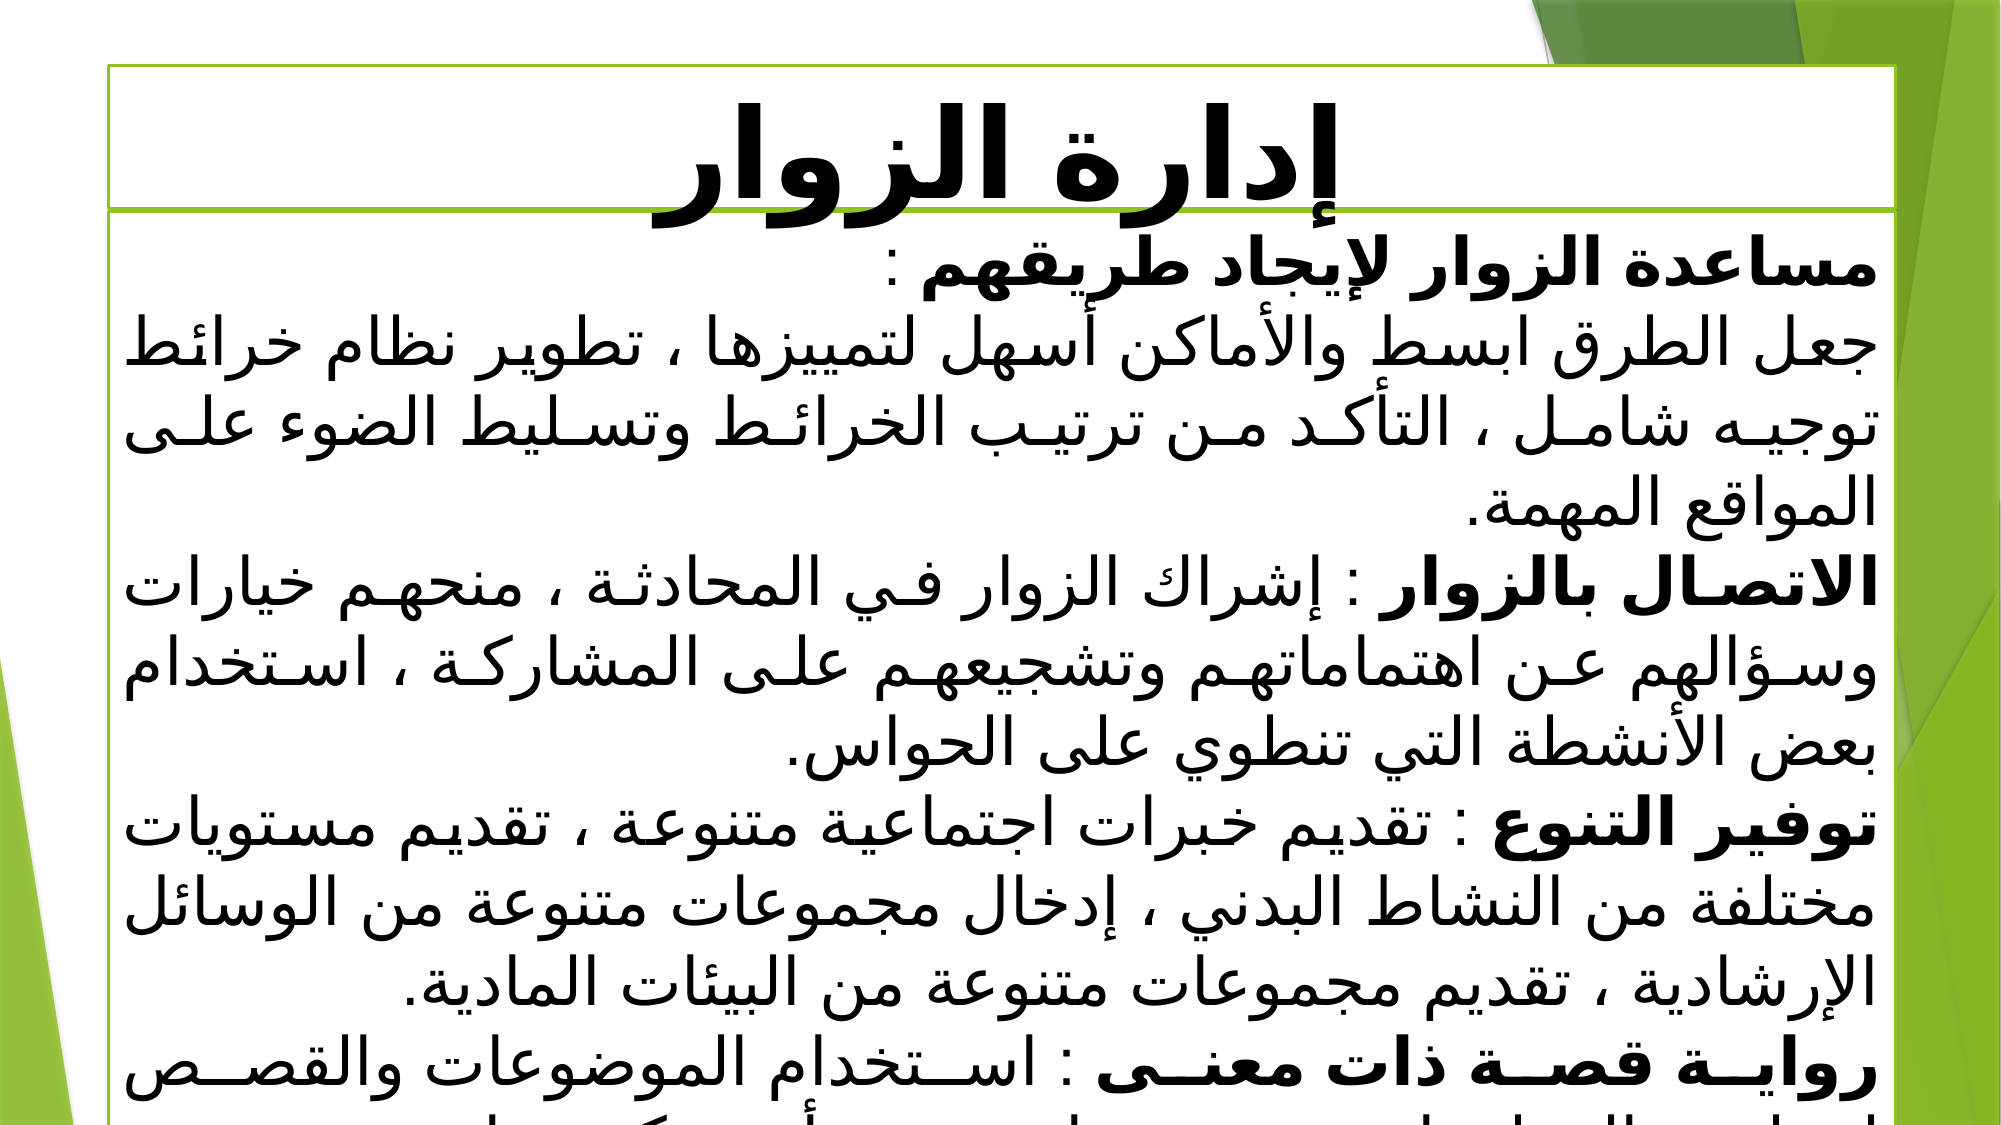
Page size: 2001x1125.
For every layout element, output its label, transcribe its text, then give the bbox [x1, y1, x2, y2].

title إدارة الزوار [107, 64, 1897, 210]
text_box مساعدة الزوار لإيجاد طريقهم : جعل الطرق ابسط والأماكن أسهل لتمييزها ، تطوير نظام خرائط توجيه شامل ، التأكد من ترتيب الخرائط وتسليط الضوء على المواقع المهمة. الاتصال بالزوار : إشراك الزوار في المحادثة ، منحهم خيارات وسؤالهم عن اهتماماتهم وتشجيعهم على المشاركة ، استخدام بعض الأنشطة التي تنطوي على الحواس. توفير التنوع : تقديم خبرات اجتماعية متنوعة ، تقديم مستويات مختلفة من النشاط البدني ، إدخال مجموعات متنوعة من الوسائل الإرشادية ، تقديم مجموعات متنوعة من البيئات المادية. رواية قصة ذات معنى : استخدام الموضوعات والقصص لتنظيم المعلومات وتقديمها ، يجب أن تكون واضحة وجيدة التنظيم. [107, 210, 1897, 1125]
